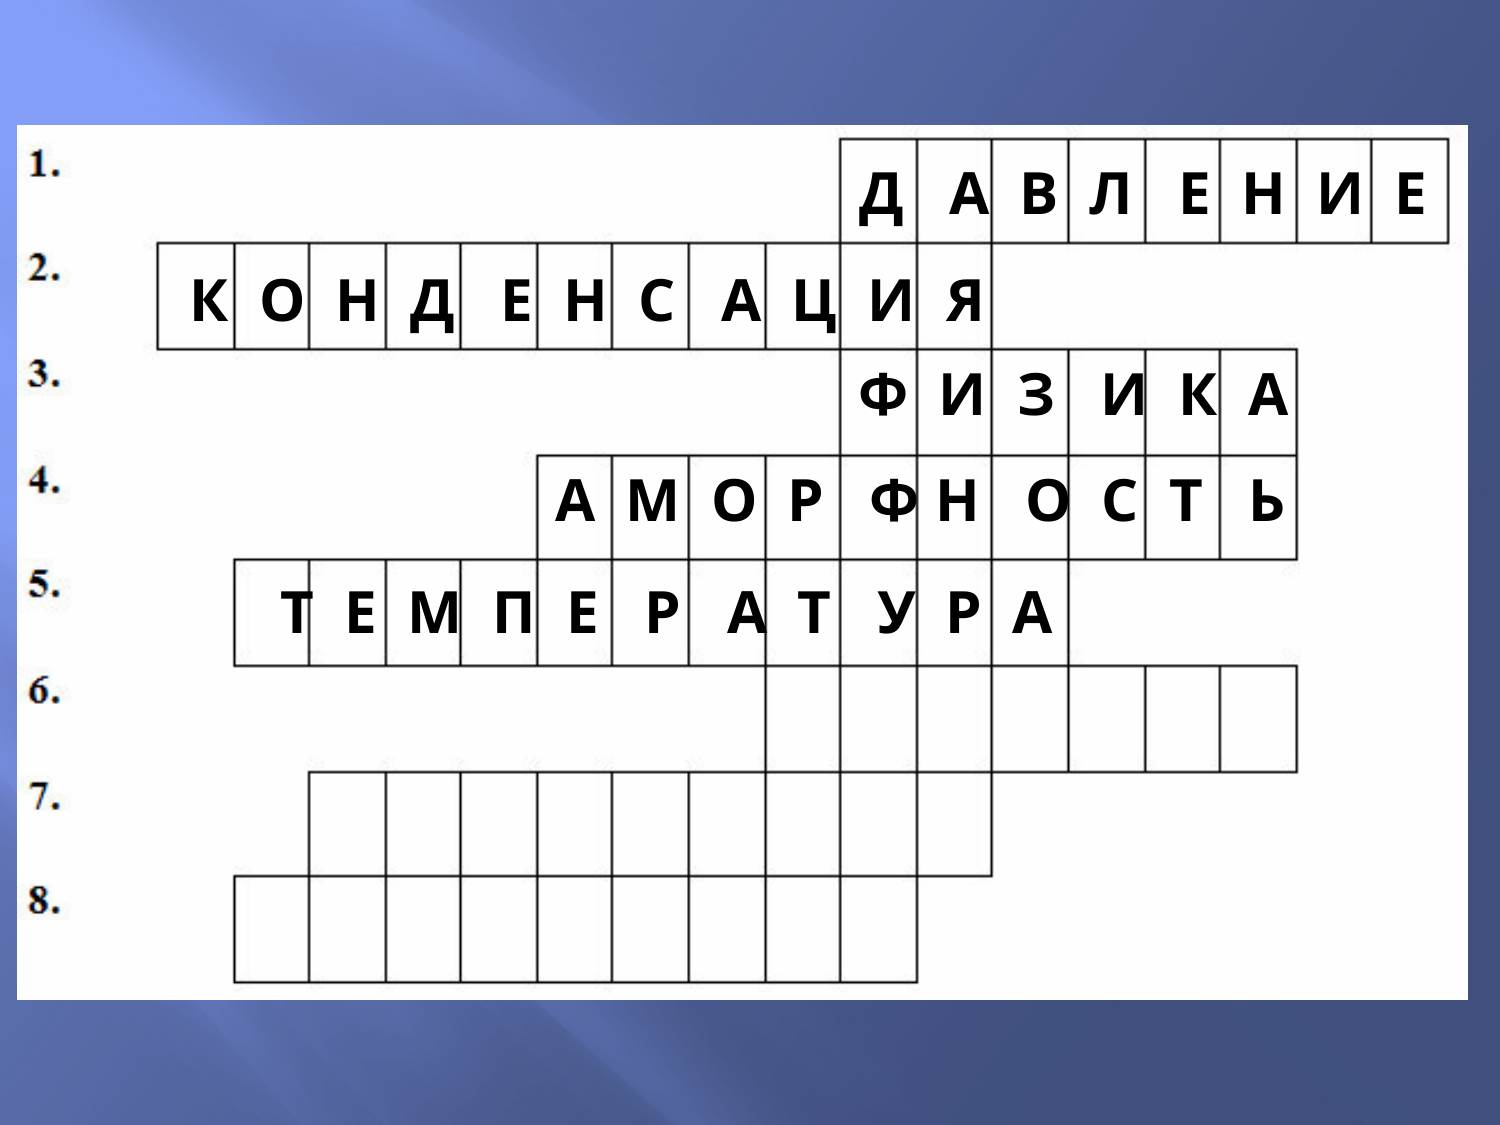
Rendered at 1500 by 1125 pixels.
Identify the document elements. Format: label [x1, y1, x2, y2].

picture [17, 125, 1468, 1000]
